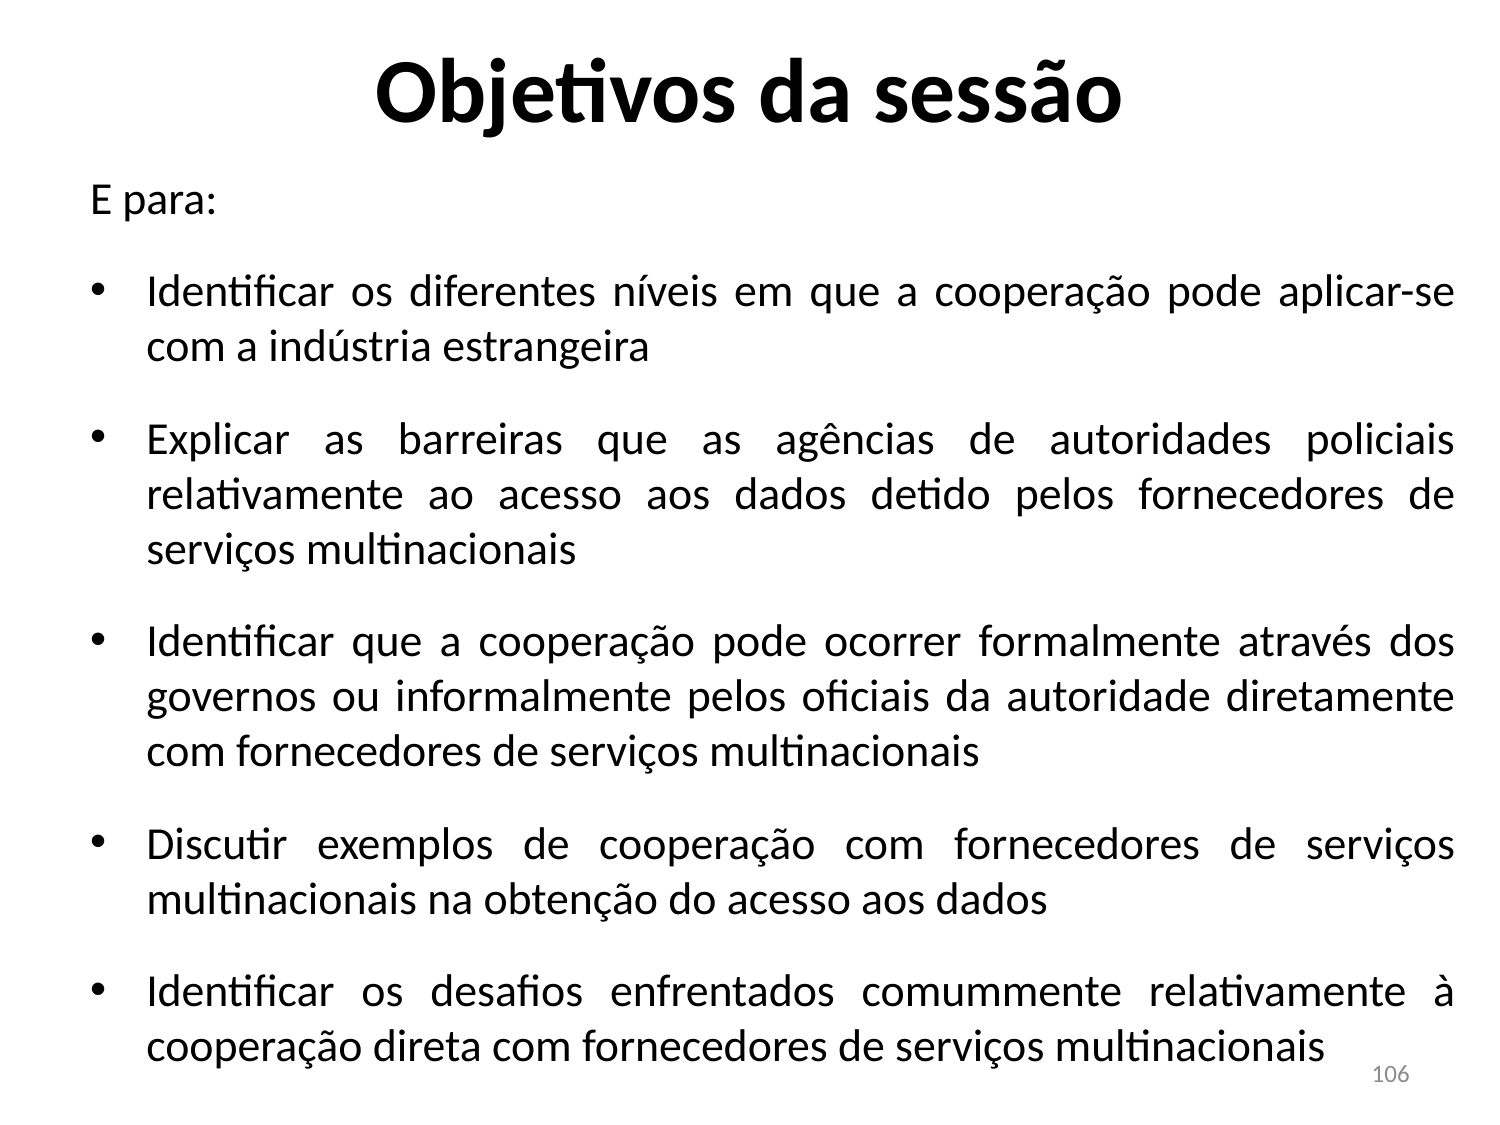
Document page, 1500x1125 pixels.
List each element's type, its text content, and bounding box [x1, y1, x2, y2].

slide_number 106 [1074, 1042, 1425, 1103]
title Objetivos da sessão [75, 23, 1425, 151]
list E para: Identificar os diferentes níveis em que a cooperação pode aplicar-se com a indústria estrangeira Explicar as barreiras que as agências de autoridades policiais relativamente ao acesso aos dados detido pelos fornecedores de serviços multinacionais Identificar que a cooperação pode ocorrer formalmente através dos governos ou informalmente pelos oficiais da autoridade diretamente com fornecedores de serviços multinacionais Discutir exemplos de cooperação com fornecedores de serviços multinacionais na obtenção do acesso aos dados Identificar os desafios enfrentados comummente relativamente à cooperação direta com fornecedores de serviços multinacionais [75, 160, 1472, 1062]
